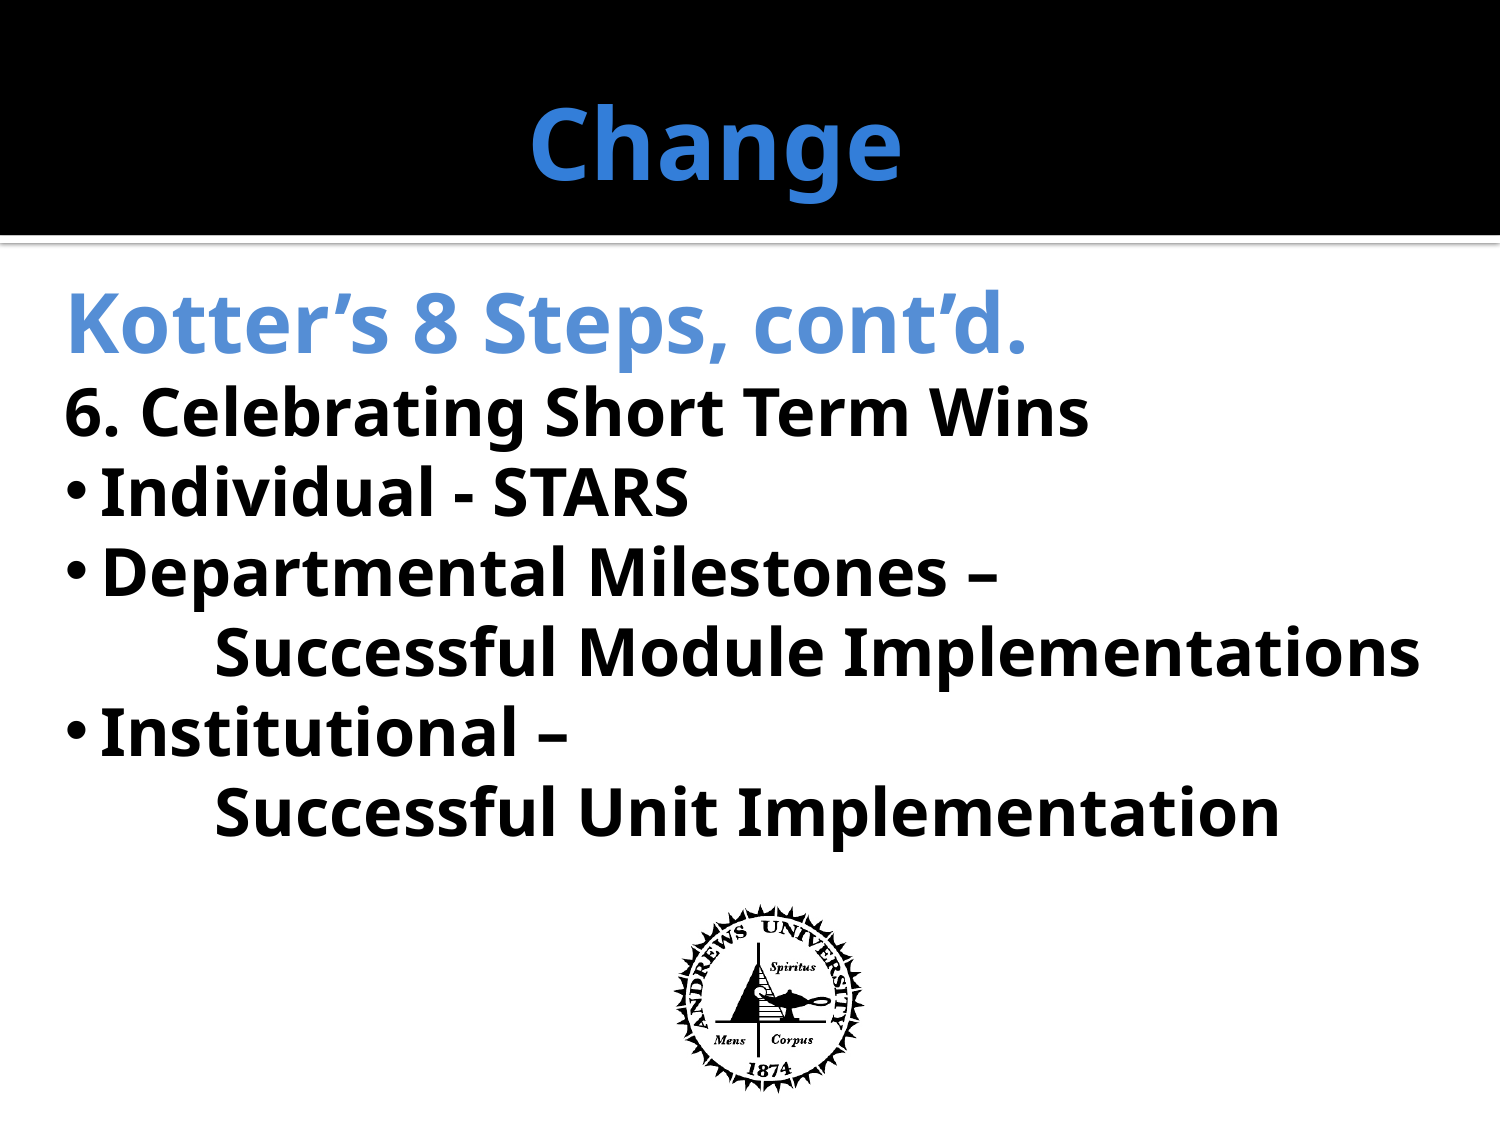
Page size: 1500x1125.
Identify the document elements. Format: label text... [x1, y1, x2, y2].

text_box Kotter’s 8 Steps, cont’d. 6. Celebrating Short Term Wins Individual - STARS Departmental Milestones – Successful Module Implementations Institutional – Successful Unit Implementation [50, 262, 1500, 1125]
picture [662, 899, 873, 1100]
title Change [37, 37, 1388, 243]
